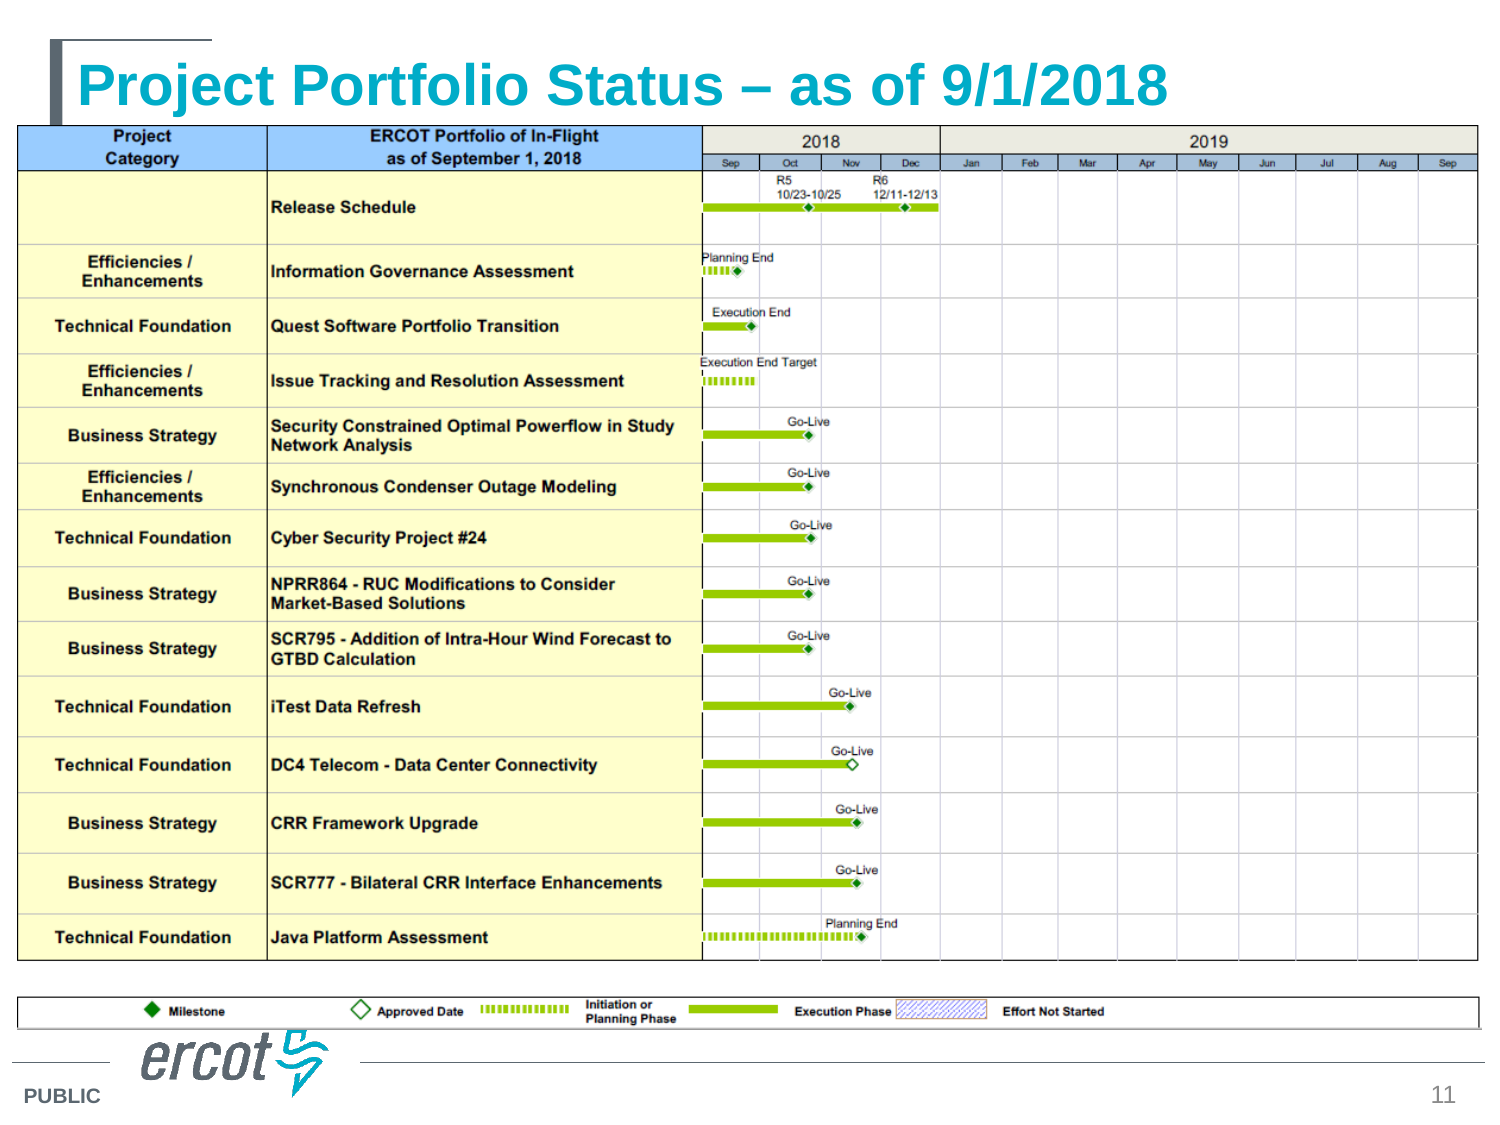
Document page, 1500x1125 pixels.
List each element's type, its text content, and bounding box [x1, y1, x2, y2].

slide_number 11 [1412, 1076, 1475, 1112]
picture [17, 125, 1482, 1100]
title Project Portfolio Status – as of 9/1/2018 [62, 39, 1263, 123]
